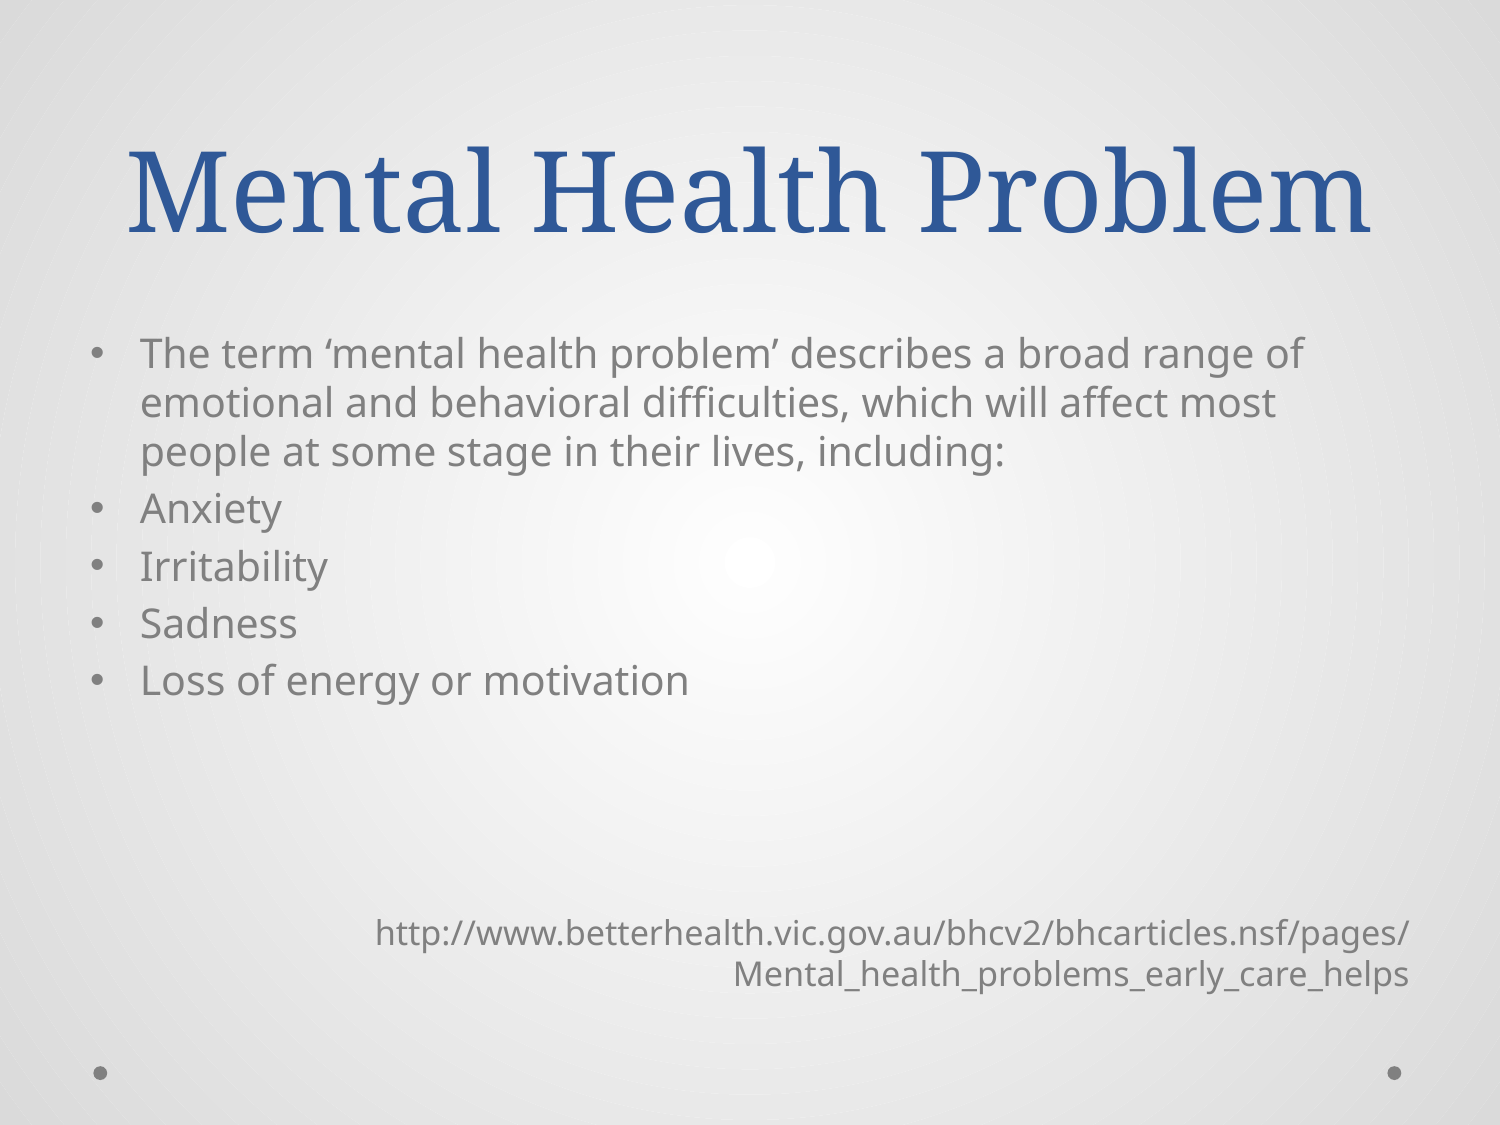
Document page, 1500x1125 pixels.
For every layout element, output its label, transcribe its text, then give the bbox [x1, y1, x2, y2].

list The term ‘mental health problem’ describes a broad range of emotional and behavioral difficulties, which will affect most people at some stage in their lives, including: Anxiety Irritability Sadness Loss of energy or motivation http://www.betterhealth.vic.gov.au/bhcv2/bhcarticles.nsf/pages/Mental_health_problems_early_care_helps [75, 262, 1425, 1005]
title Mental Health Problem [75, 0, 1425, 262]
